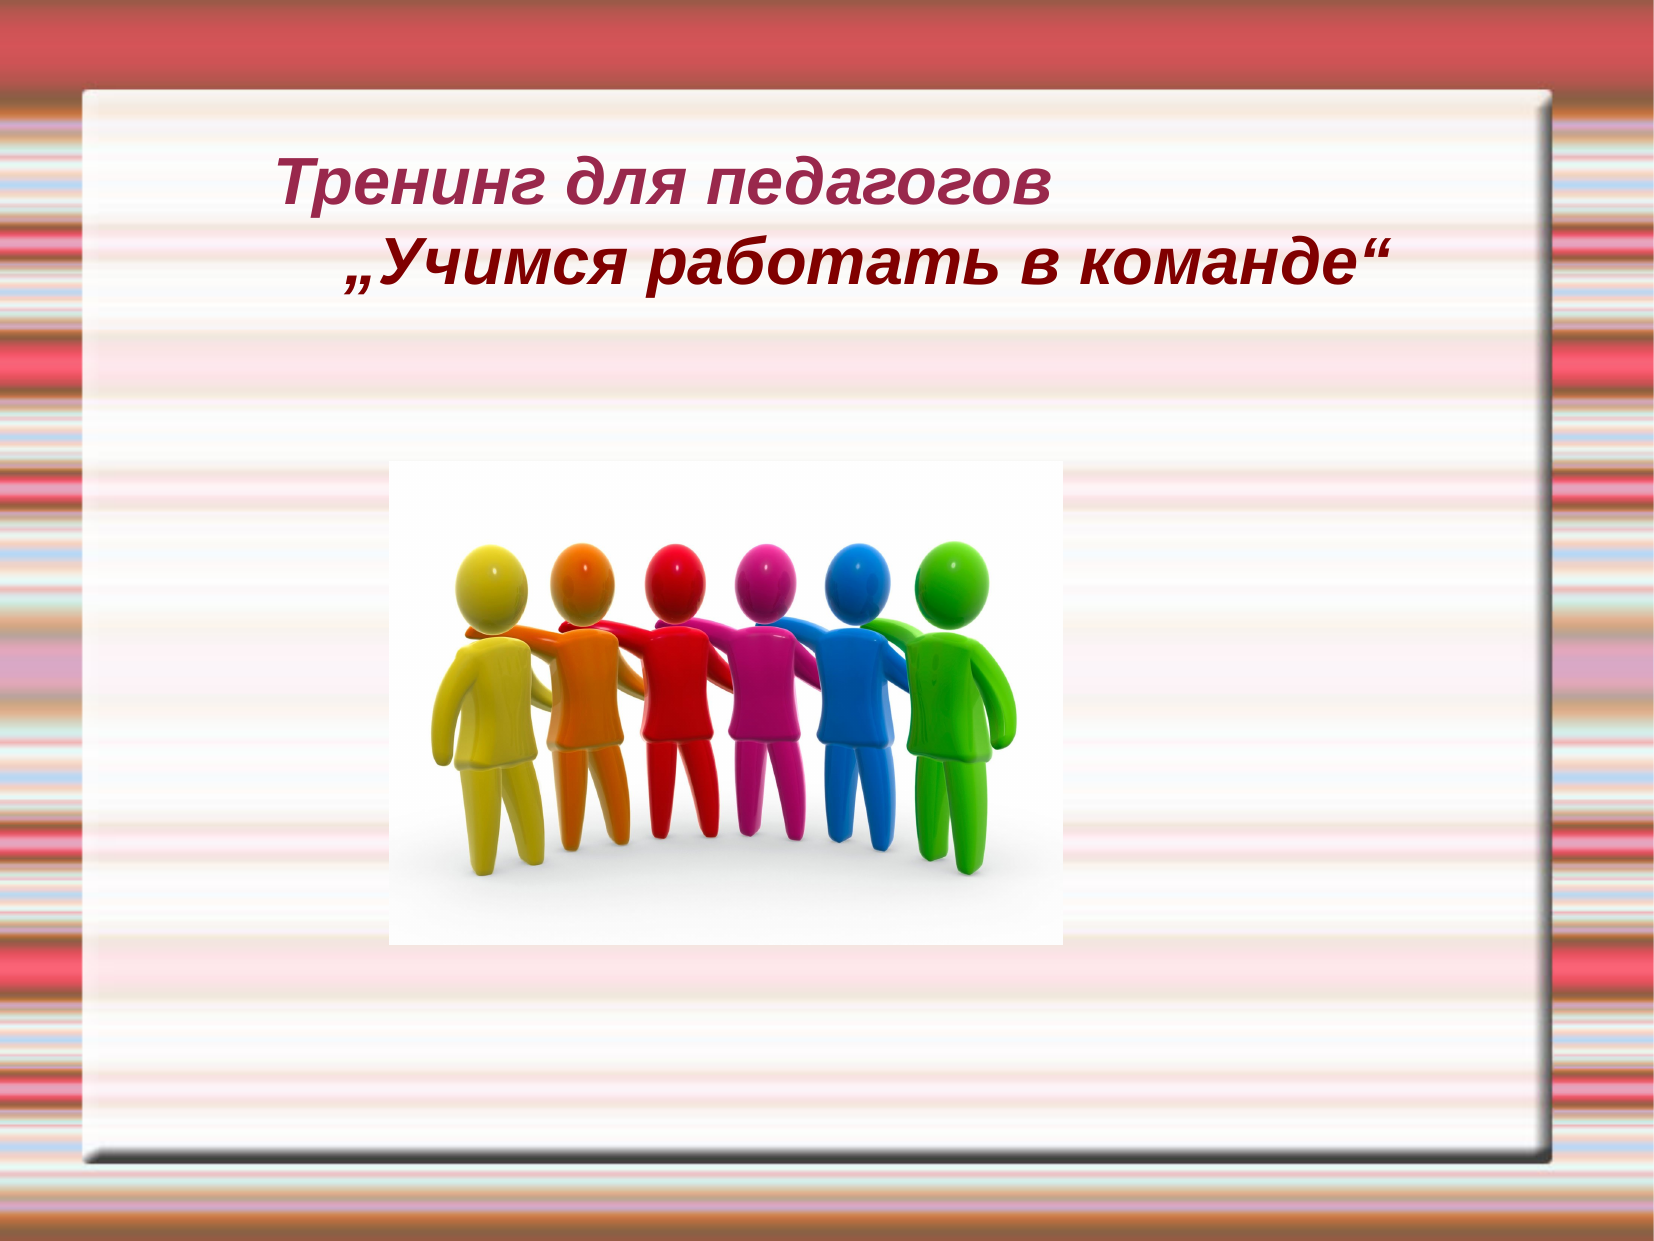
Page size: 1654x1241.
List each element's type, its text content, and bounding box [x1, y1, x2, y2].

title Тренинг для педагогов „Учимся работать в команде“ [121, 114, 1534, 322]
picture [0, 0, 1654, 1241]
